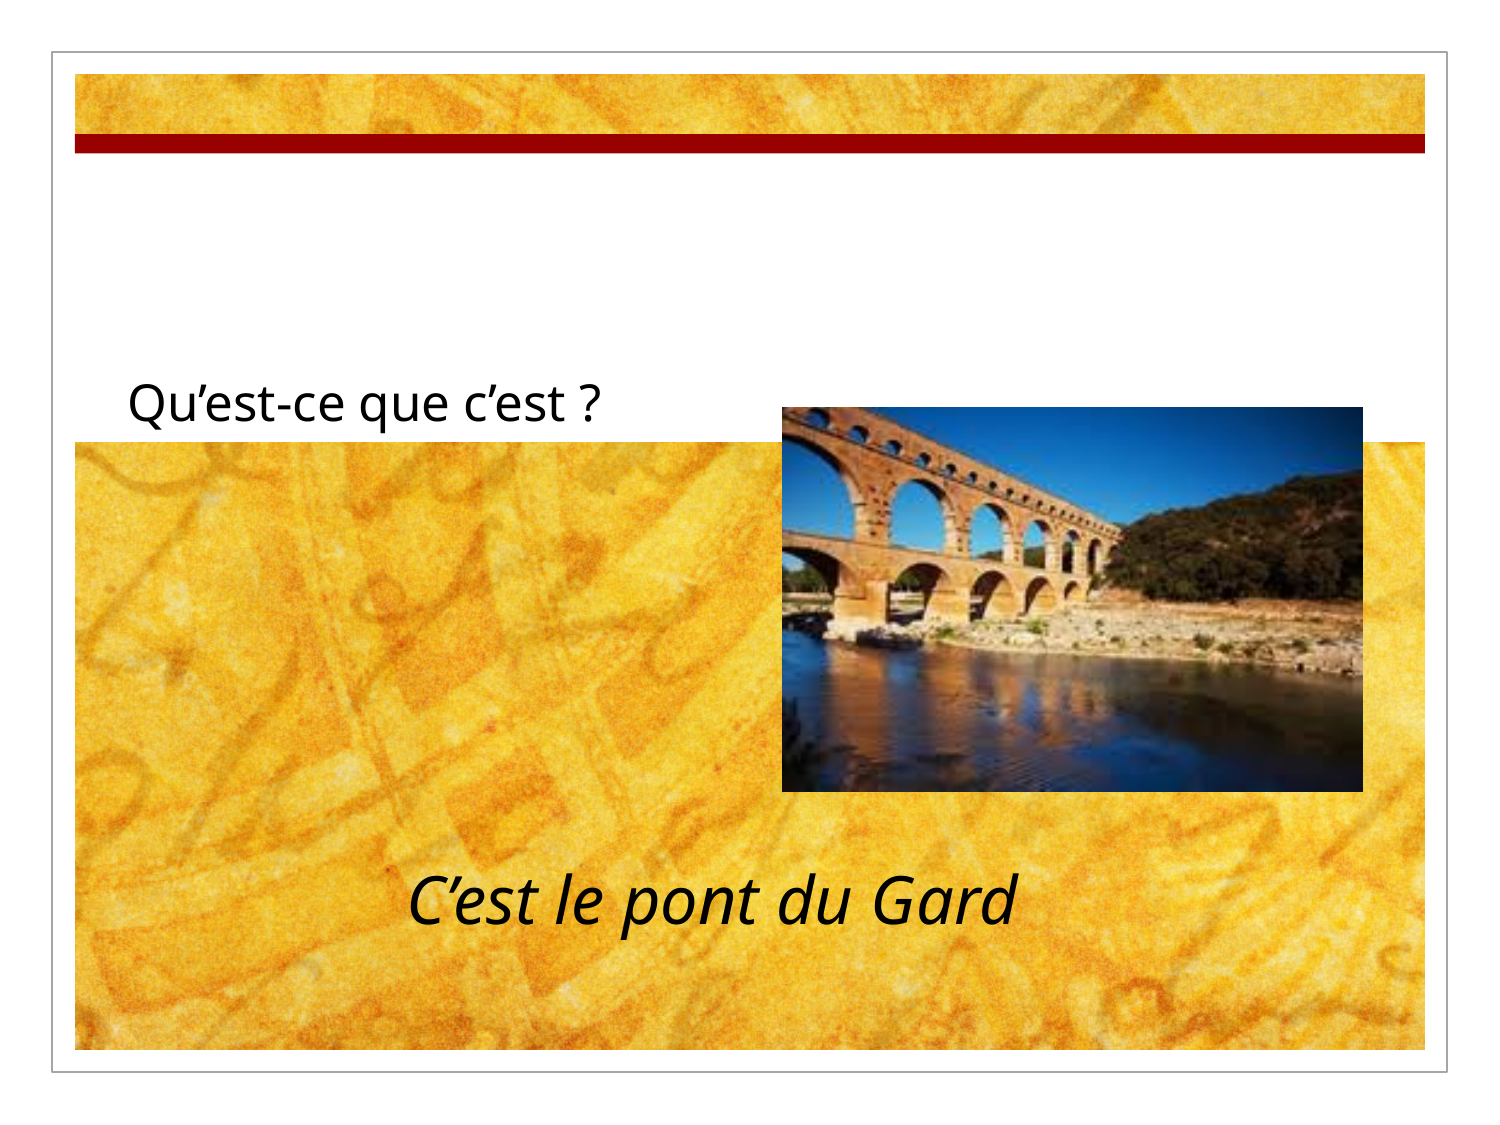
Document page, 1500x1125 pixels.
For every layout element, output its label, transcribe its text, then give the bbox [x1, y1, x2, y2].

picture [75, 74, 1425, 134]
subtitle Qu’est-ce que c’est ? [112, 362, 1392, 439]
text_box C’est le pont du Gard [391, 850, 1034, 946]
picture [75, 406, 1425, 1050]
